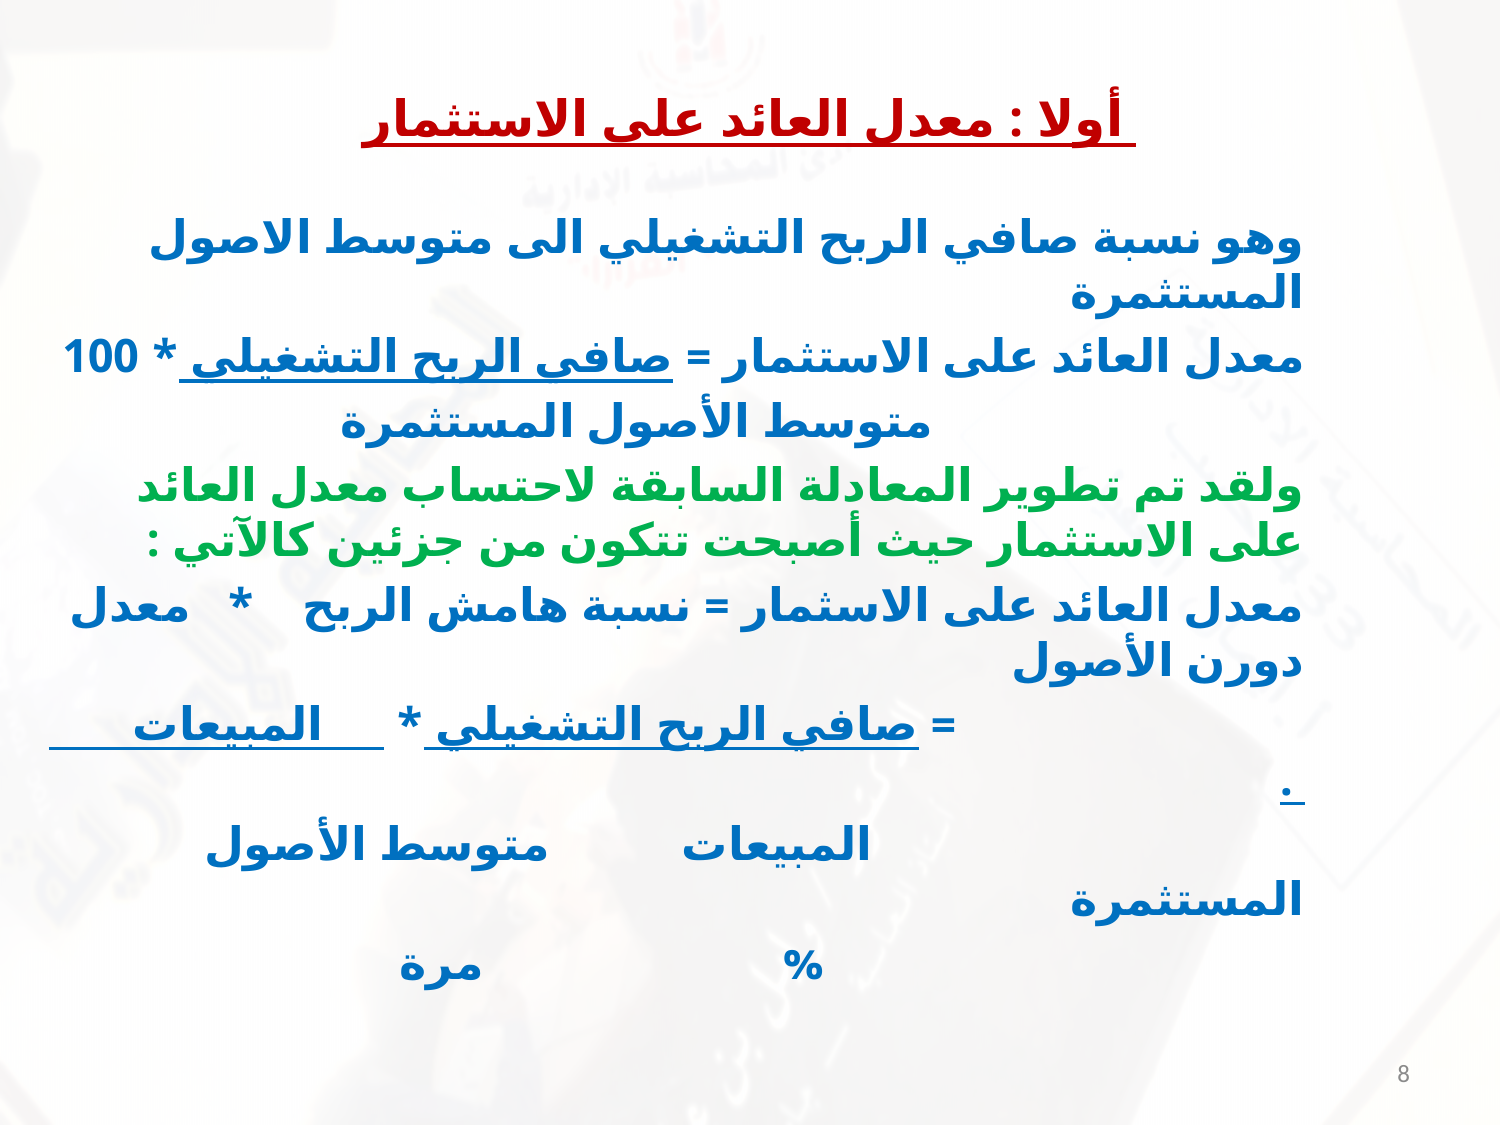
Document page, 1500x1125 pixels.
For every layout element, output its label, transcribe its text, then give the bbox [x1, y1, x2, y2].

slide_number 8 [1074, 1042, 1425, 1103]
title أولا : معدل العائد على الاستثمار [75, 45, 1425, 188]
list وهو نسبة صافي الربح التشغيلي الى متوسط الاصول المستثمرة معدل العائد على الاستثمار = صافي الربح التشغيلي * 100 متوسط الأصول المستثمرة ولقد تم تطوير المعادلة السابقة لاحتساب معدل العائد على الاستثمار حيث أصبحت تتكون من جزئين كالآتي : معدل العائد على الاسثمار = نسبة هامش الربح * معدل دورن الأصول = صافي الربح التشغيلي * المبيعات . المبيعات متوسط الأصول المستثمرة % مرة [24, 200, 1388, 1005]
